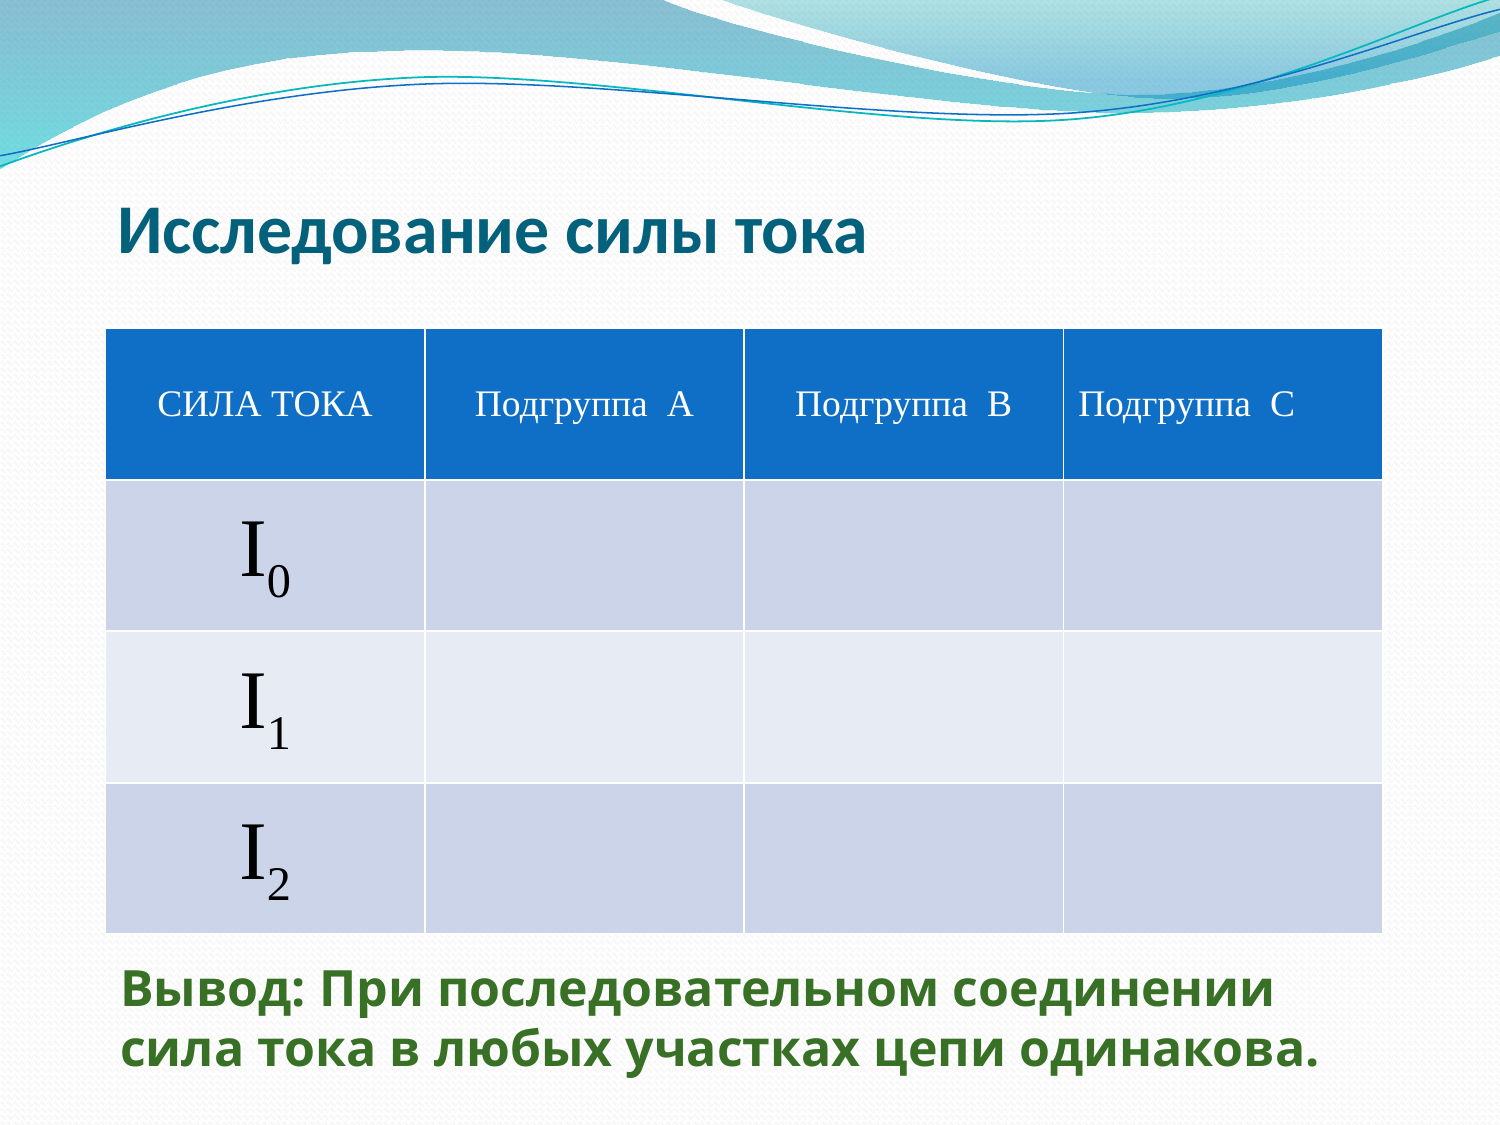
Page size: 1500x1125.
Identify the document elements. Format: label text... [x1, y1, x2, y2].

table_cell [426, 784, 743, 933]
text_box Вывод: При последовательном соединении сила тока в любых участках цепи одинакова. [105, 949, 1395, 1084]
table_cell [745, 481, 1063, 630]
table_cell [745, 784, 1063, 933]
table_cell [745, 632, 1063, 782]
table_header СИЛА ТОКА [106, 329, 424, 479]
table_cell I0 [106, 481, 424, 630]
table_header Подгруппа В [745, 329, 1063, 479]
table_cell [426, 632, 743, 782]
table_cell [1064, 481, 1382, 630]
table_cell I1 [106, 632, 424, 782]
title Исследование силы тока [117, 175, 1343, 268]
table_cell [1064, 784, 1382, 933]
table_cell [1064, 632, 1382, 782]
table_header Подгруппа С [1064, 329, 1382, 479]
table_cell [426, 481, 743, 630]
table_cell I2 [106, 784, 424, 933]
table_header Подгруппа А [426, 329, 743, 479]
